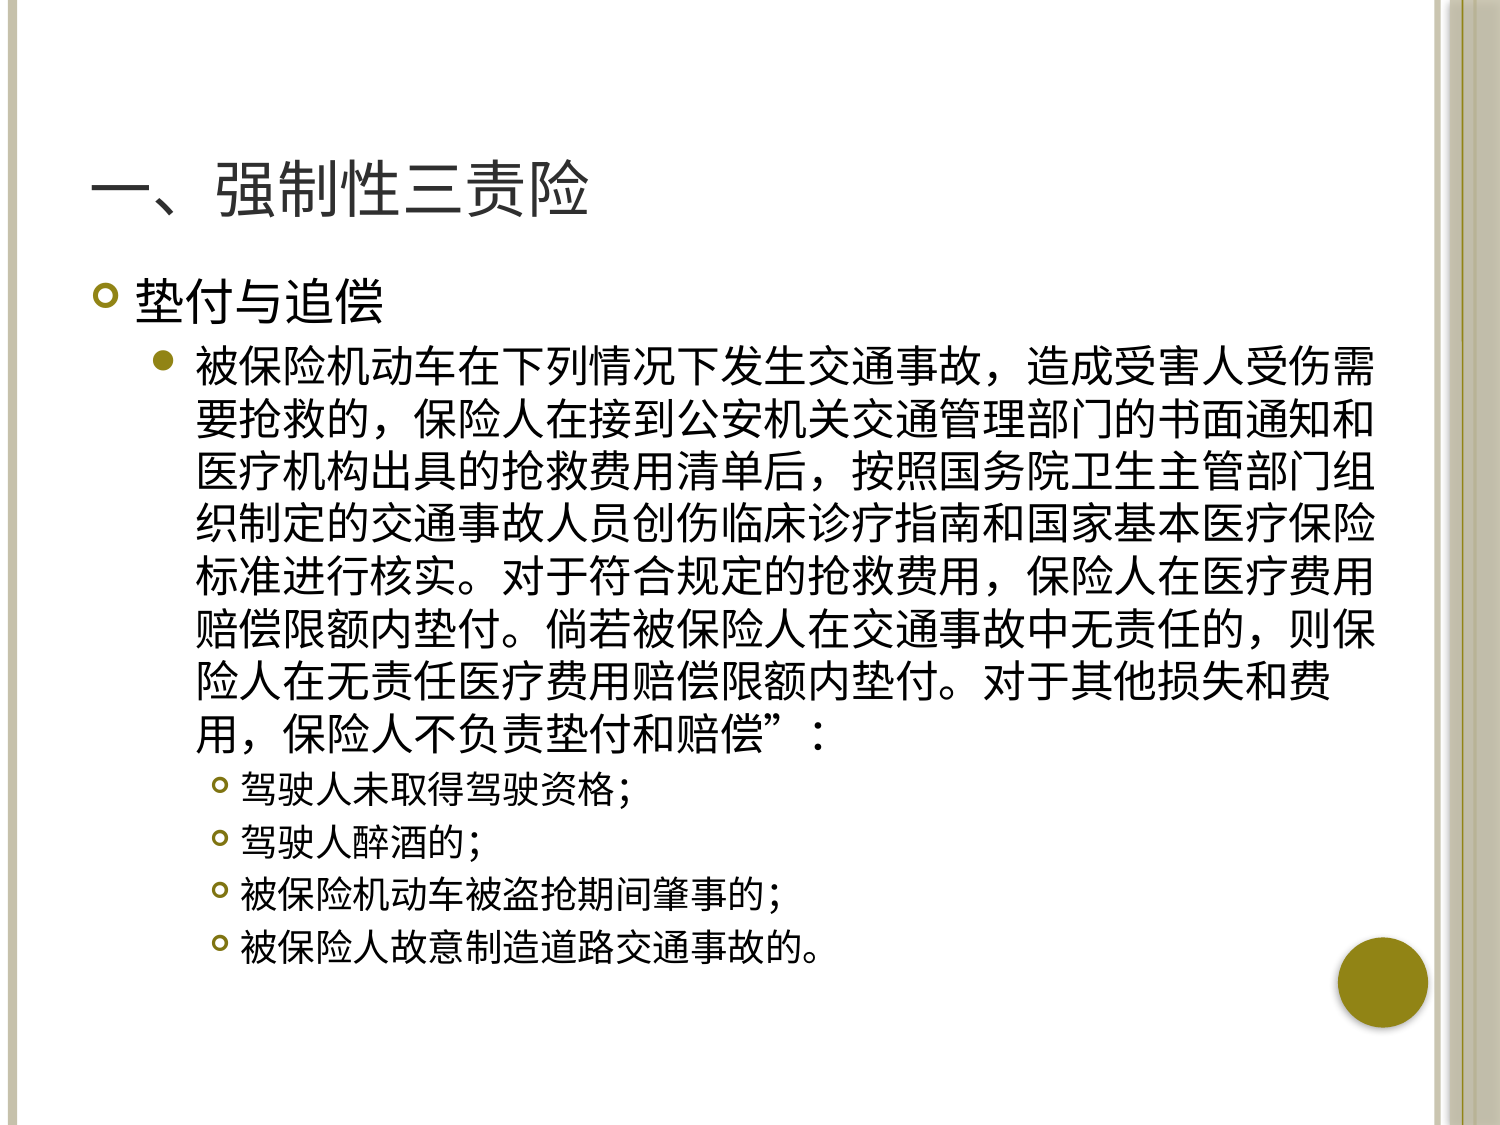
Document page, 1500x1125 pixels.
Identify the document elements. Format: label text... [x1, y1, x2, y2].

title 一、强制性三责险 [75, 45, 1300, 233]
list 垫付与追偿 被保险机动车在下列情况下发生交通事故，造成受害人受伤需要抢救的，保险人在接到公安机关交通管理部门的书面通知和医疗机构出具的抢救费用清单后，按照国务院卫生主管部门组织制定的交通事故人员创伤临床诊疗指南和国家基本医疗保险标准进行核实。对于符合规定的抢救费用，保险人在医疗费用赔偿限额内垫付。倘若被保险人在交通事故中无责任的，则保险人在无责任医疗费用赔偿限额内垫付。对于其他损失和费用，保险人不负责垫付和赔偿”： 驾驶人未取得驾驶资格； 驾驶人醉酒的； 被保险机动车被盗抢期间肇事的； 被保险人故意制造道路交通事故的。 [74, 262, 1424, 1063]
